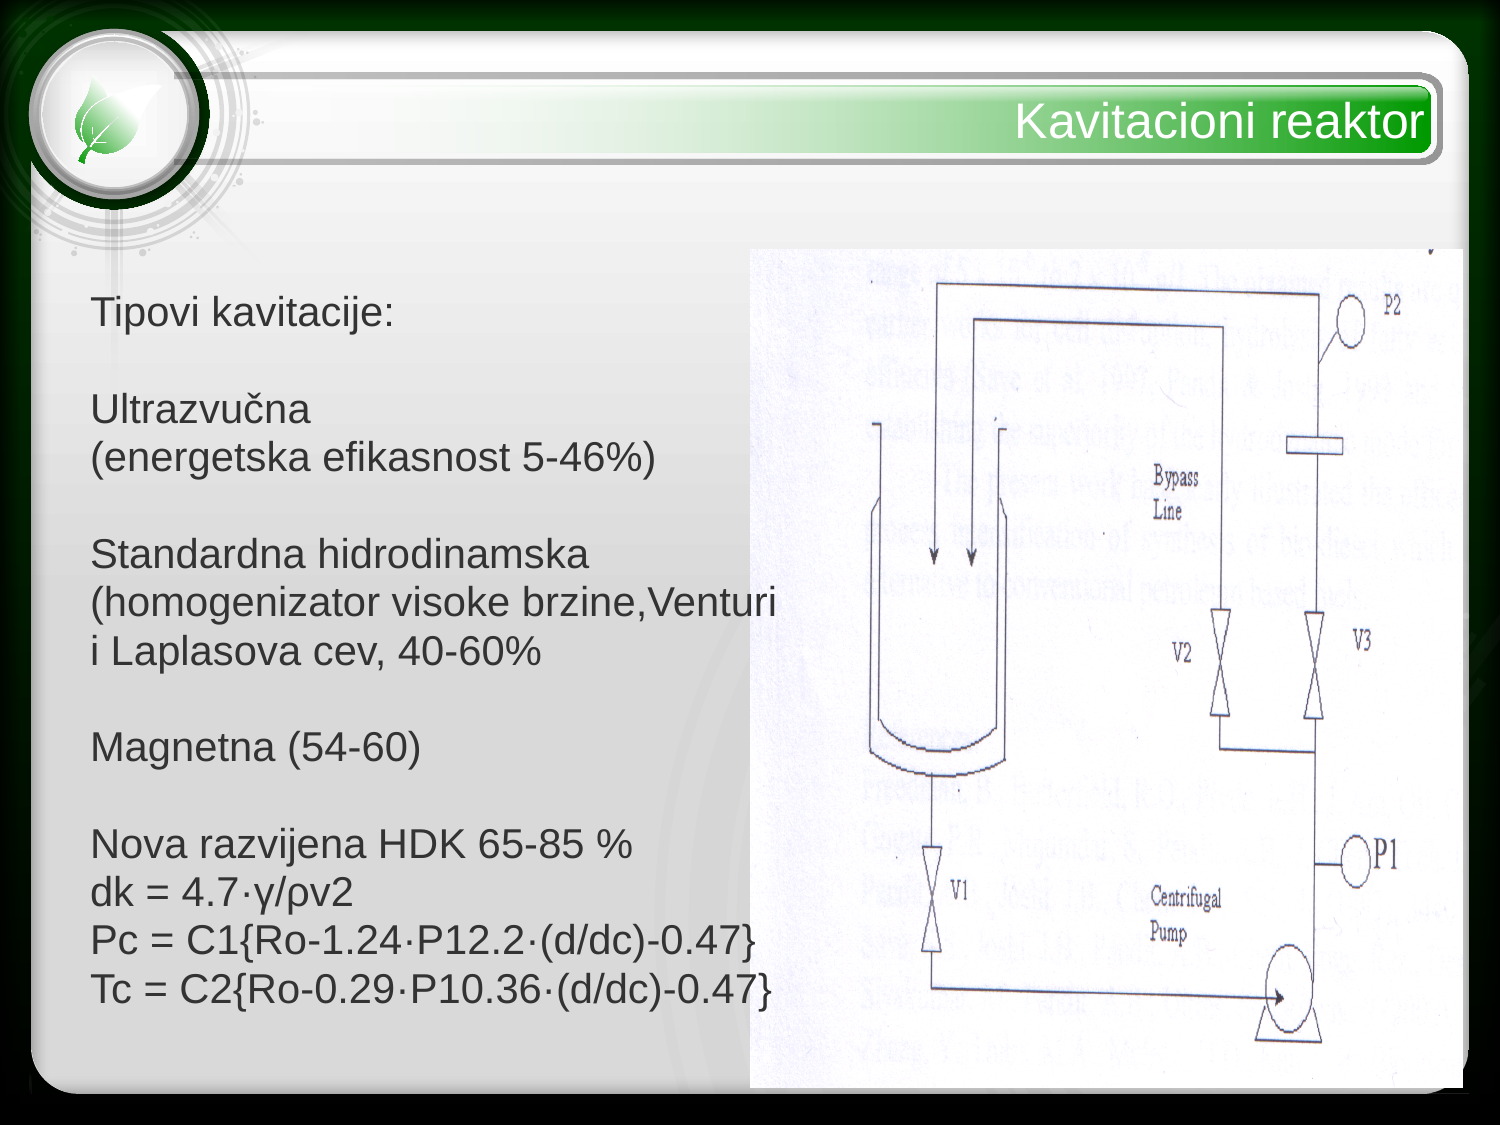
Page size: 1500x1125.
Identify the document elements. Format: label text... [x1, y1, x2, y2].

title Kavitacioni reaktor [999, 80, 1446, 157]
list Tipovi kavitacije: Ultrazvučna (energetska efikasnost 5-46%) Standardna hidrodinamska (homogenizator visoke brzine,Venturi i Laplasova cev, 40-60% Magnetna (54-60) Nova razvijena HDK 65-85 % dk = 4.7·γ/ρv2 Pc = C1{Ro-1.24·P12.2·(d/dc)-0.47} Tc = C2{Ro-0.29·P10.36·(d/dc)-0.47} [74, 287, 744, 938]
picture [749, 249, 1463, 1088]
